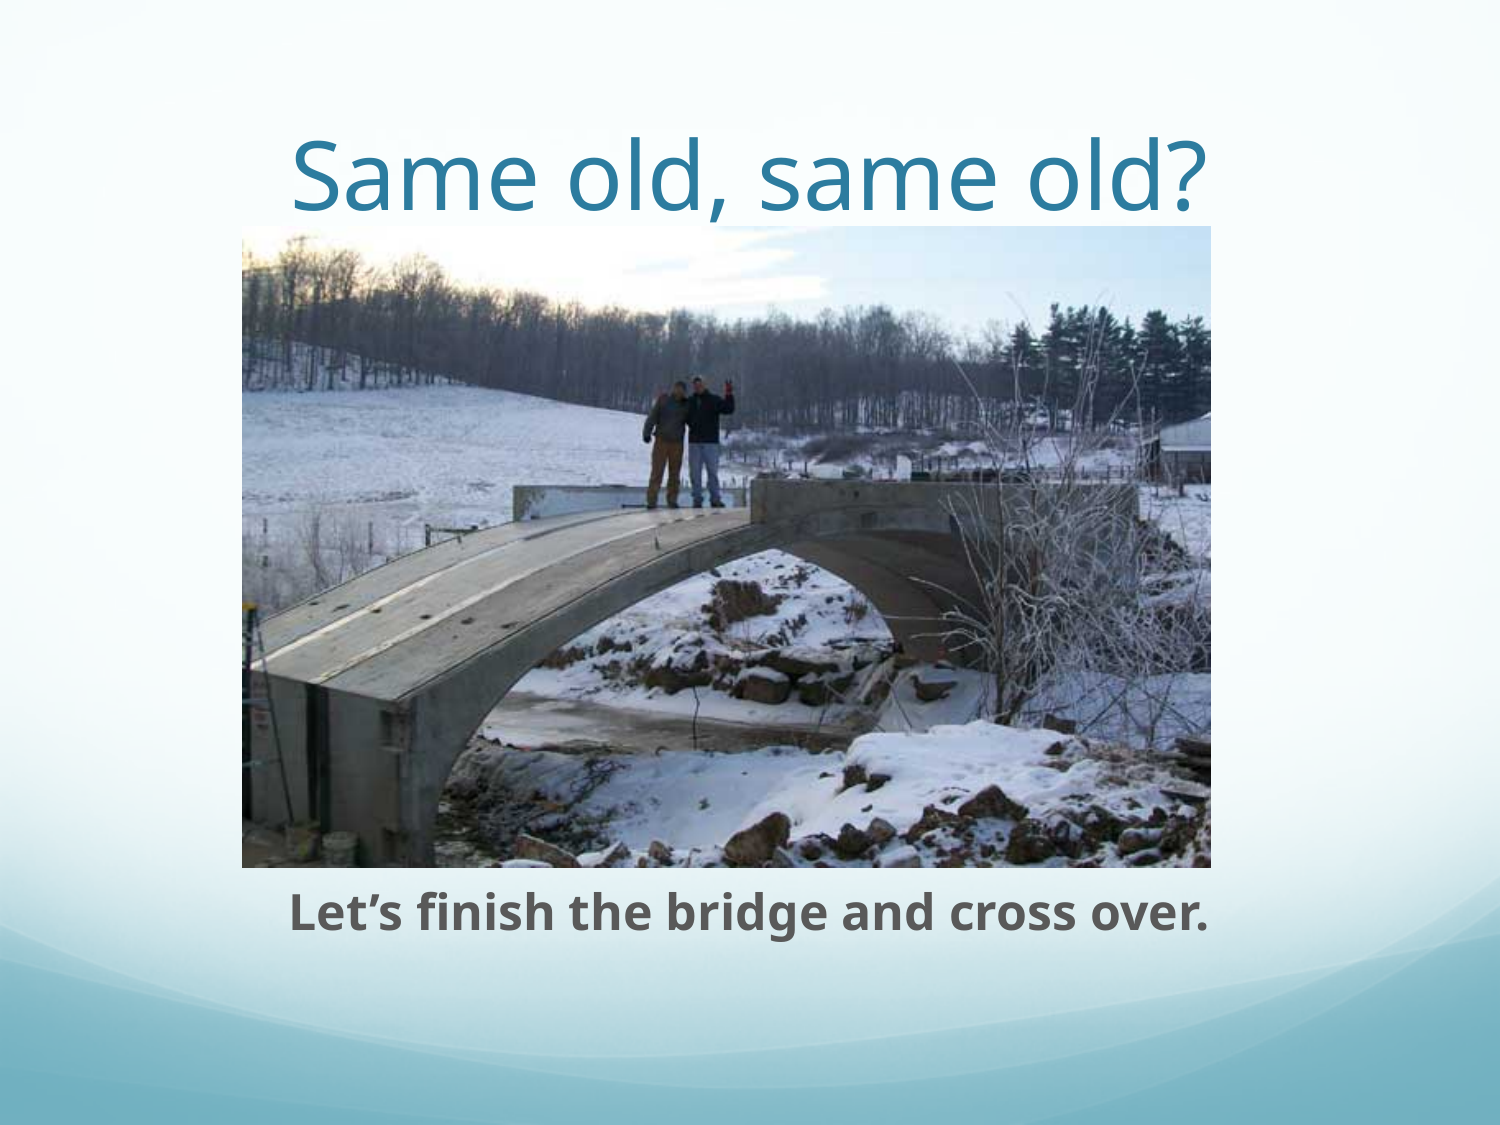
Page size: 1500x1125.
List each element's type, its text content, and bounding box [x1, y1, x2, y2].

list Let’s finish the bridge and cross over. [90, 262, 1410, 975]
picture [242, 225, 1212, 869]
title Same old, same old? [90, 17, 1410, 237]
